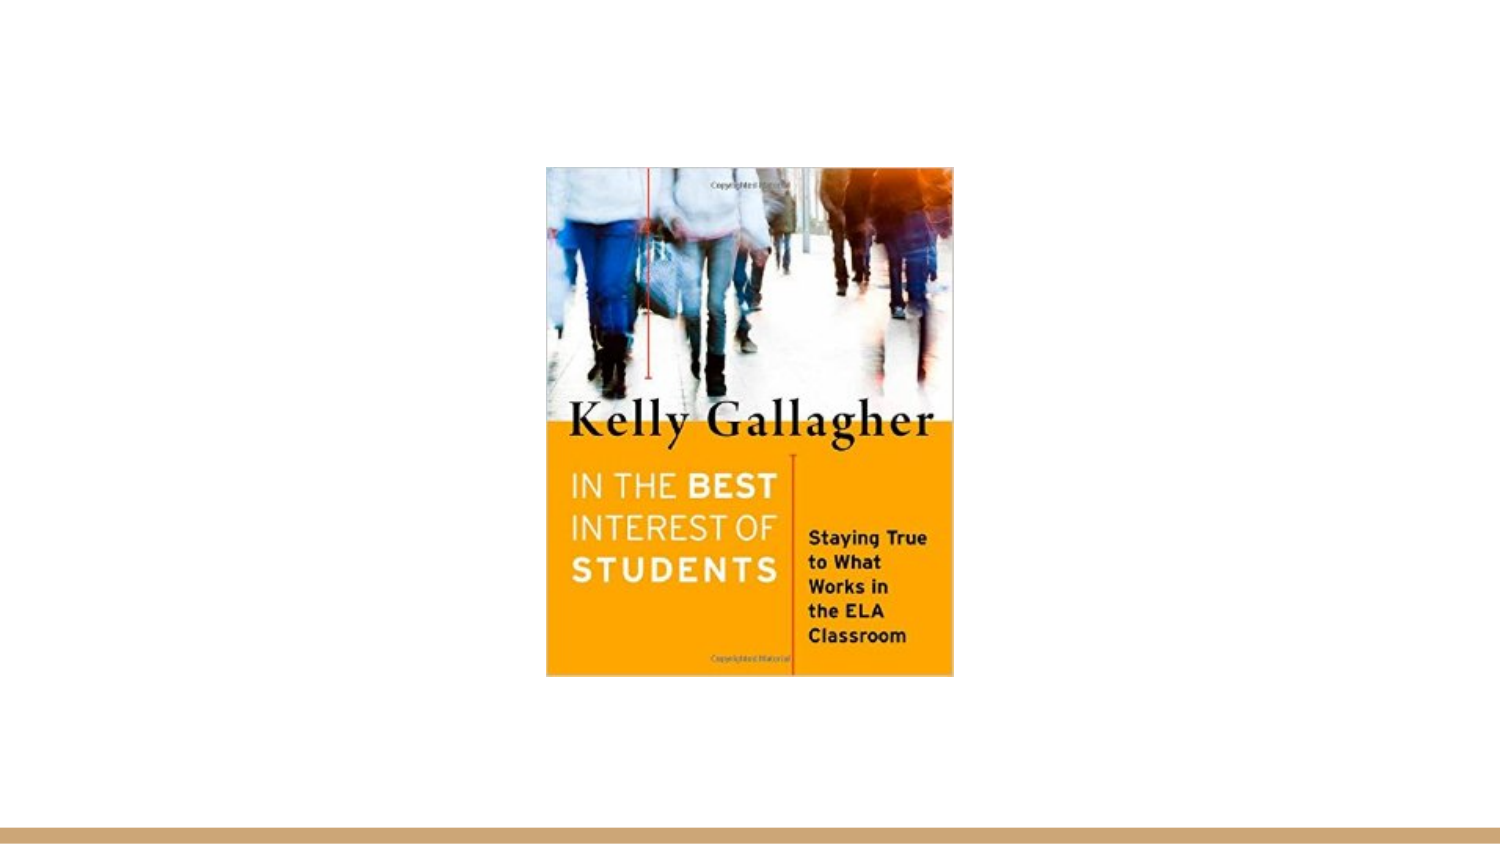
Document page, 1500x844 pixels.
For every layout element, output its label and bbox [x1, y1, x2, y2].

picture [546, 166, 954, 677]
